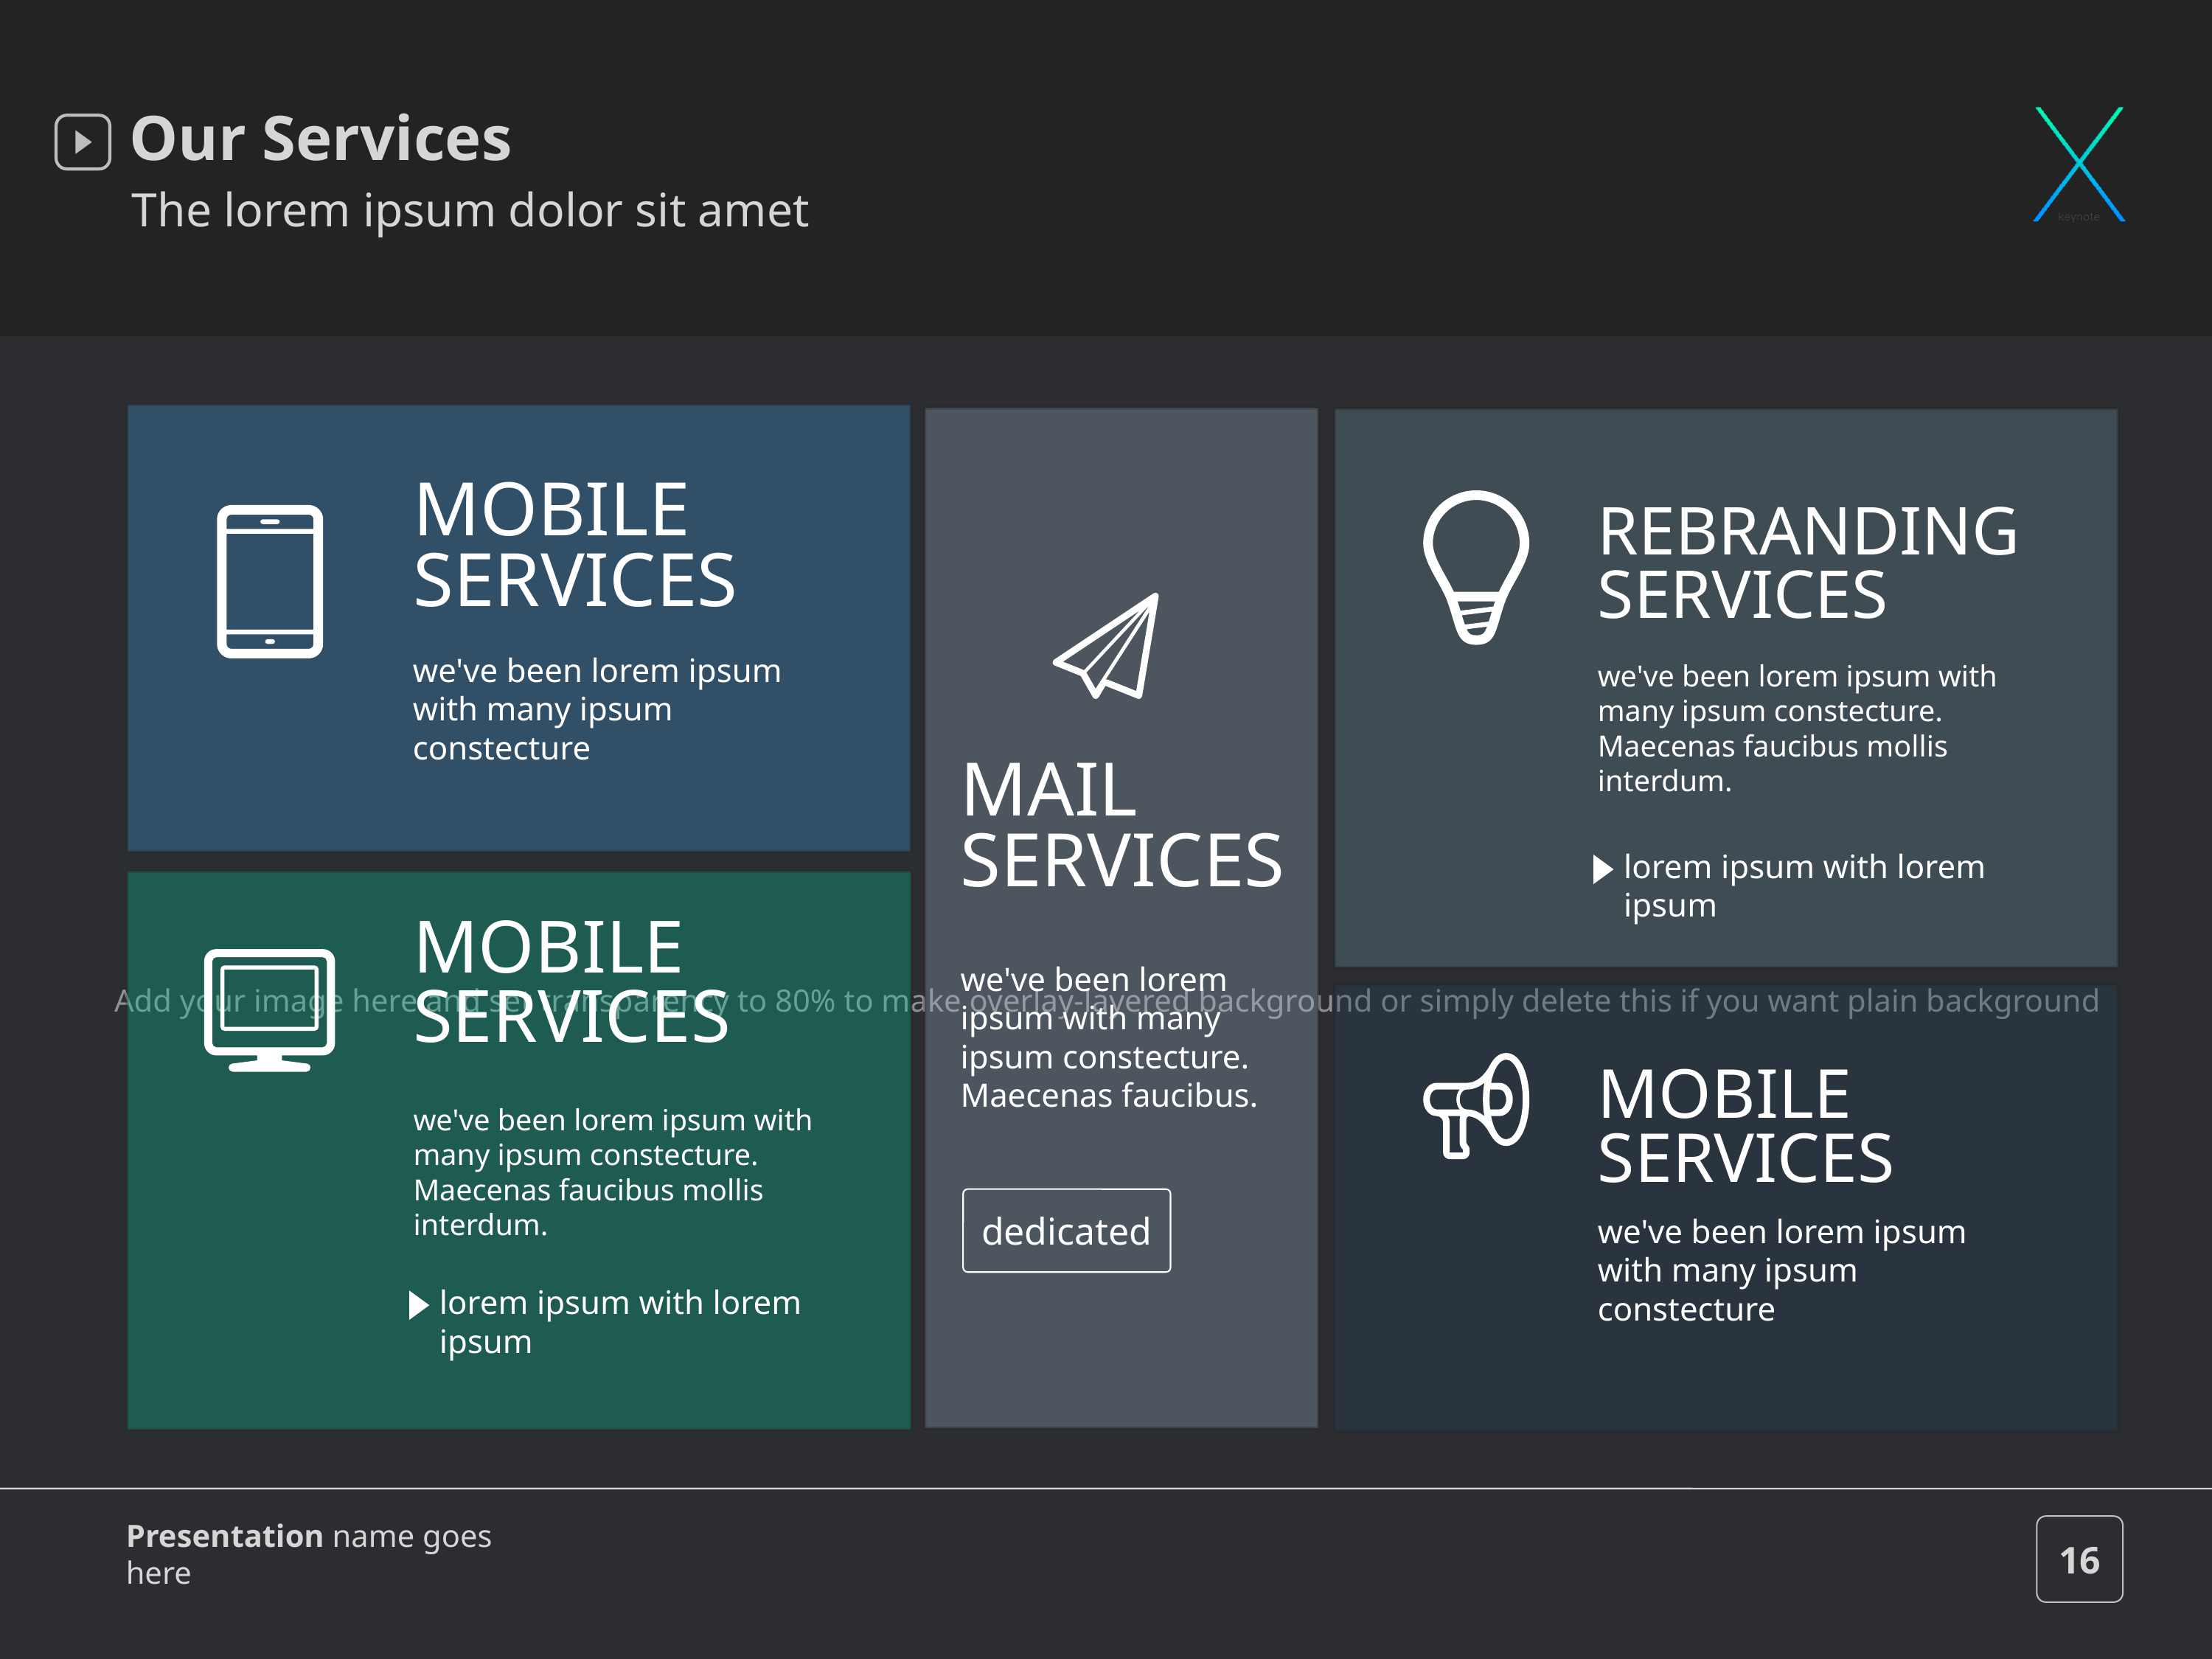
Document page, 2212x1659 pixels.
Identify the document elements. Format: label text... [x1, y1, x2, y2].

picture [2032, 107, 2126, 223]
text_box lorem ipsum with lorem ipsum [1624, 827, 2057, 943]
text_box [925, 408, 1319, 1429]
text_box we've been lorem ipsum with many ipsum constecture. Maecenas faucibus mollis interdum. [1597, 639, 2041, 817]
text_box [122, 87, 1844, 246]
text_box [1423, 1053, 1530, 1160]
text_box MAIL SERVICES [960, 733, 1300, 922]
text_box dedicated [963, 1189, 1171, 1273]
text_box [1423, 490, 1530, 645]
text_box MOBILE SERVICES [413, 451, 856, 648]
text_box 16 [2051, 1527, 2108, 1591]
text_box [409, 1290, 430, 1321]
text_box [1334, 984, 2118, 1432]
text_box we've been lorem ipsum with many ipsum constecture [1597, 1205, 2041, 1334]
text_box [1593, 855, 1614, 884]
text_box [217, 504, 324, 659]
text_box [127, 871, 911, 1430]
text_box we've been lorem ipsum with many ipsum constecture. Maecenas faucibus. [960, 922, 1300, 1151]
text_box [1334, 408, 2118, 967]
text_box [1052, 592, 1159, 699]
text_box MOBILE SERVICES [1597, 1041, 2041, 1205]
text_box lorem ipsum with lorem ipsum [439, 1263, 873, 1379]
text_box REBRANDING SERVICES [1597, 479, 2083, 657]
text_box we've been lorem ipsum with many ipsum constecture. Maecenas faucibus mollis interdum. [413, 1082, 856, 1261]
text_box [204, 948, 335, 1072]
text_box [127, 404, 911, 852]
text_box MOBILE SERVICES [413, 891, 856, 1082]
text_box we've been lorem ipsum with many ipsum constecture [412, 647, 856, 770]
